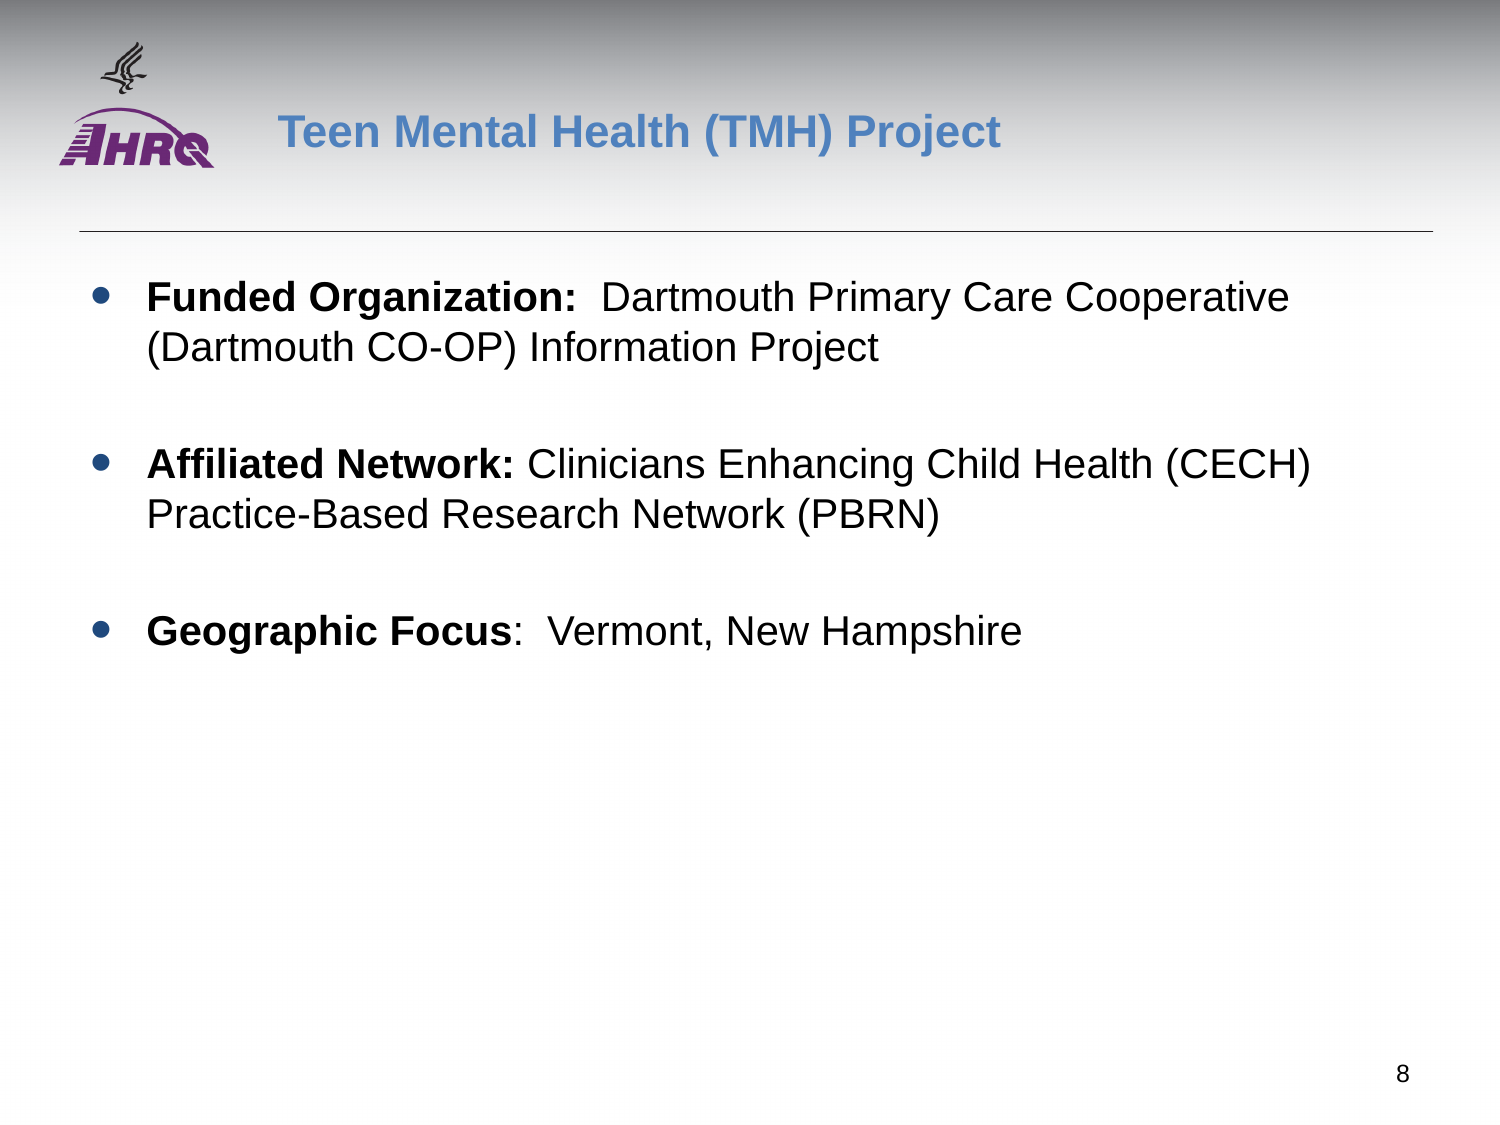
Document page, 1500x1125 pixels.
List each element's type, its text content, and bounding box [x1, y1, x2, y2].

picture [0, 0, 1500, 1125]
title Teen Mental Health (TMH) Project [262, 125, 1425, 188]
list Funded Organization: Dartmouth Primary Care Cooperative (Dartmouth CO-OP) Information Project Affiliated Network: Clinicians Enhancing Child Health (CECH) Practice-Based Research Network (PBRN) Geographic Focus: Vermont, New Hampshire [75, 262, 1425, 1005]
slide_number 8 [1074, 1042, 1425, 1103]
